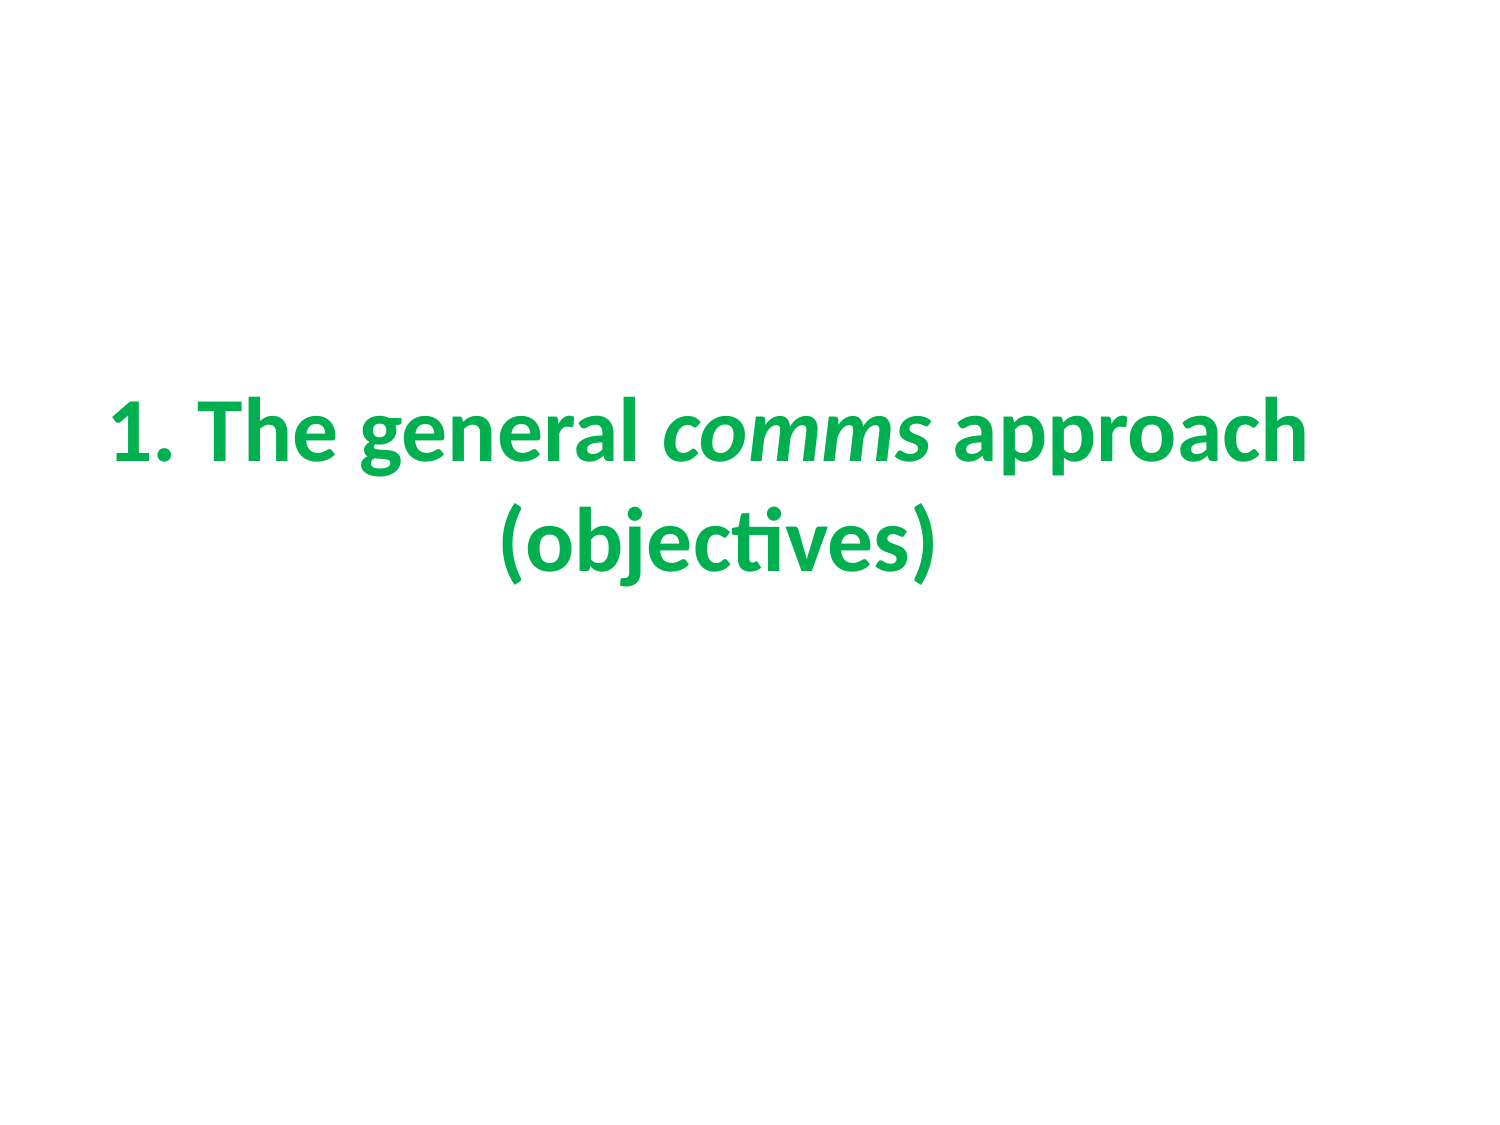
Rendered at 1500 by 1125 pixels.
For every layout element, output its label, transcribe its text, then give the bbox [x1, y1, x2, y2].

list 1. The general comms approach (objectives) [24, 362, 1413, 875]
